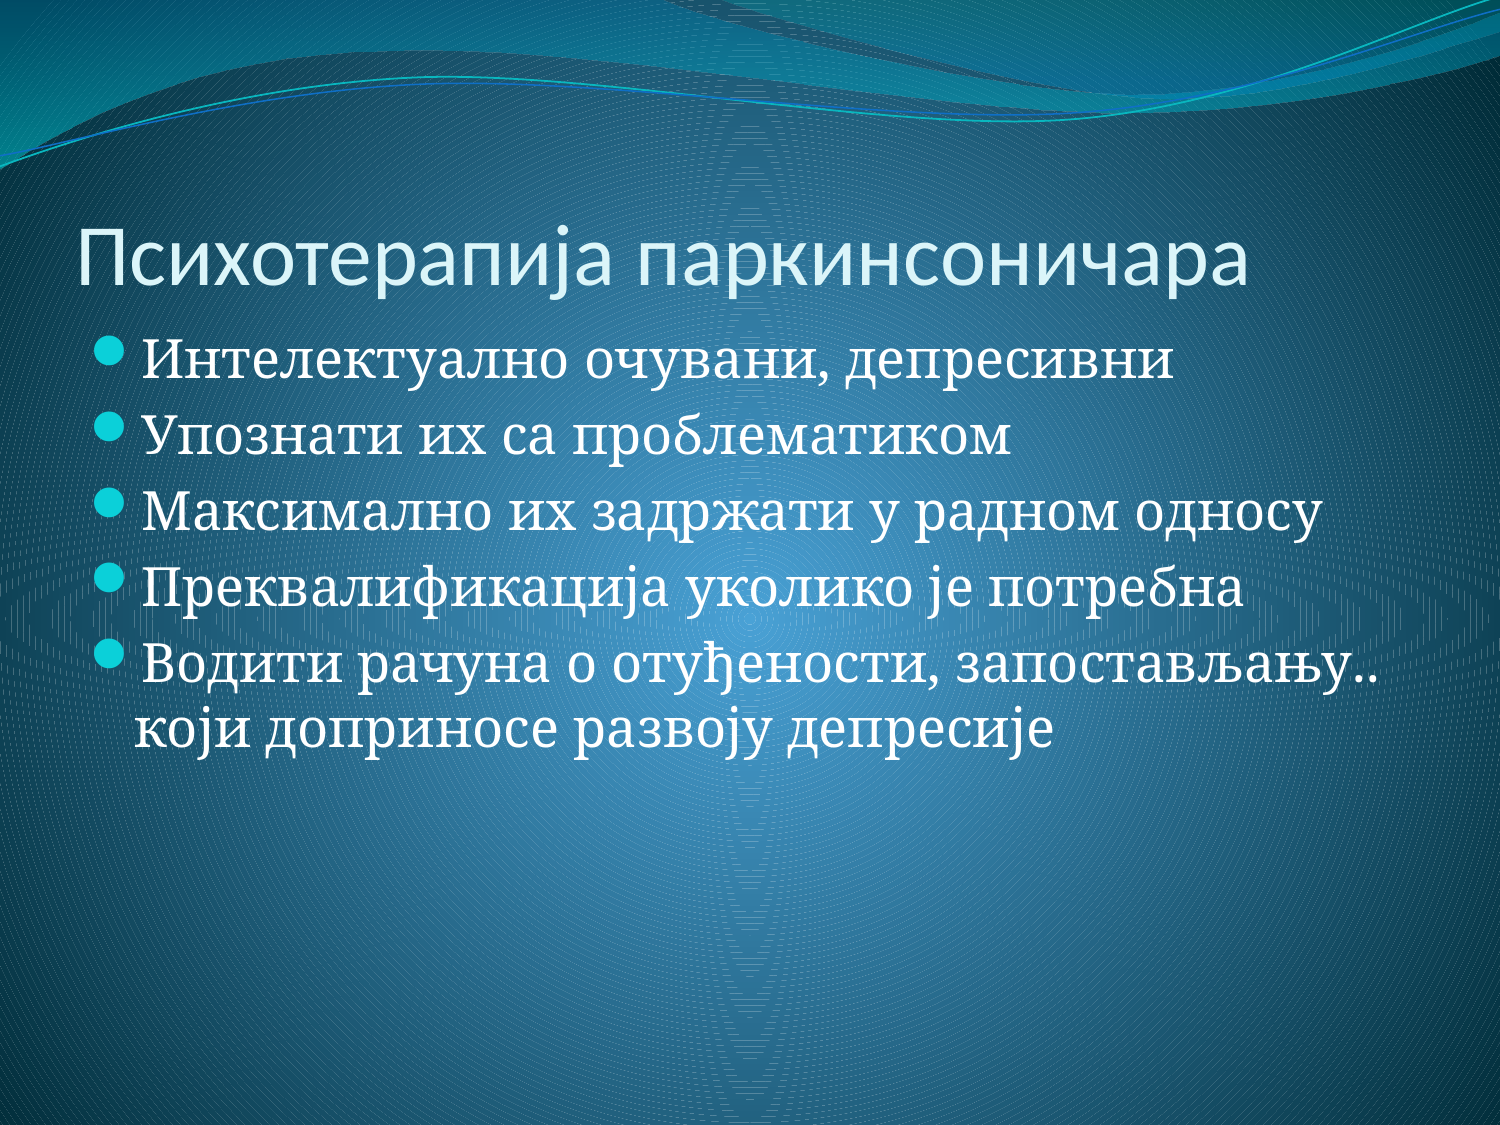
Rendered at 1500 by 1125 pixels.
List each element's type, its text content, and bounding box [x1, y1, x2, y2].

list Интелектуално очувани, депресивни Упознати их са проблематиком Максимално их задржати у радном односу Преквалификација уколико је потребна Водити рачуна о отуђености, запостављању.. који доприносе развоју депресије [75, 317, 1425, 1038]
title Психотерапија паркинсоничара [75, 115, 1425, 303]
